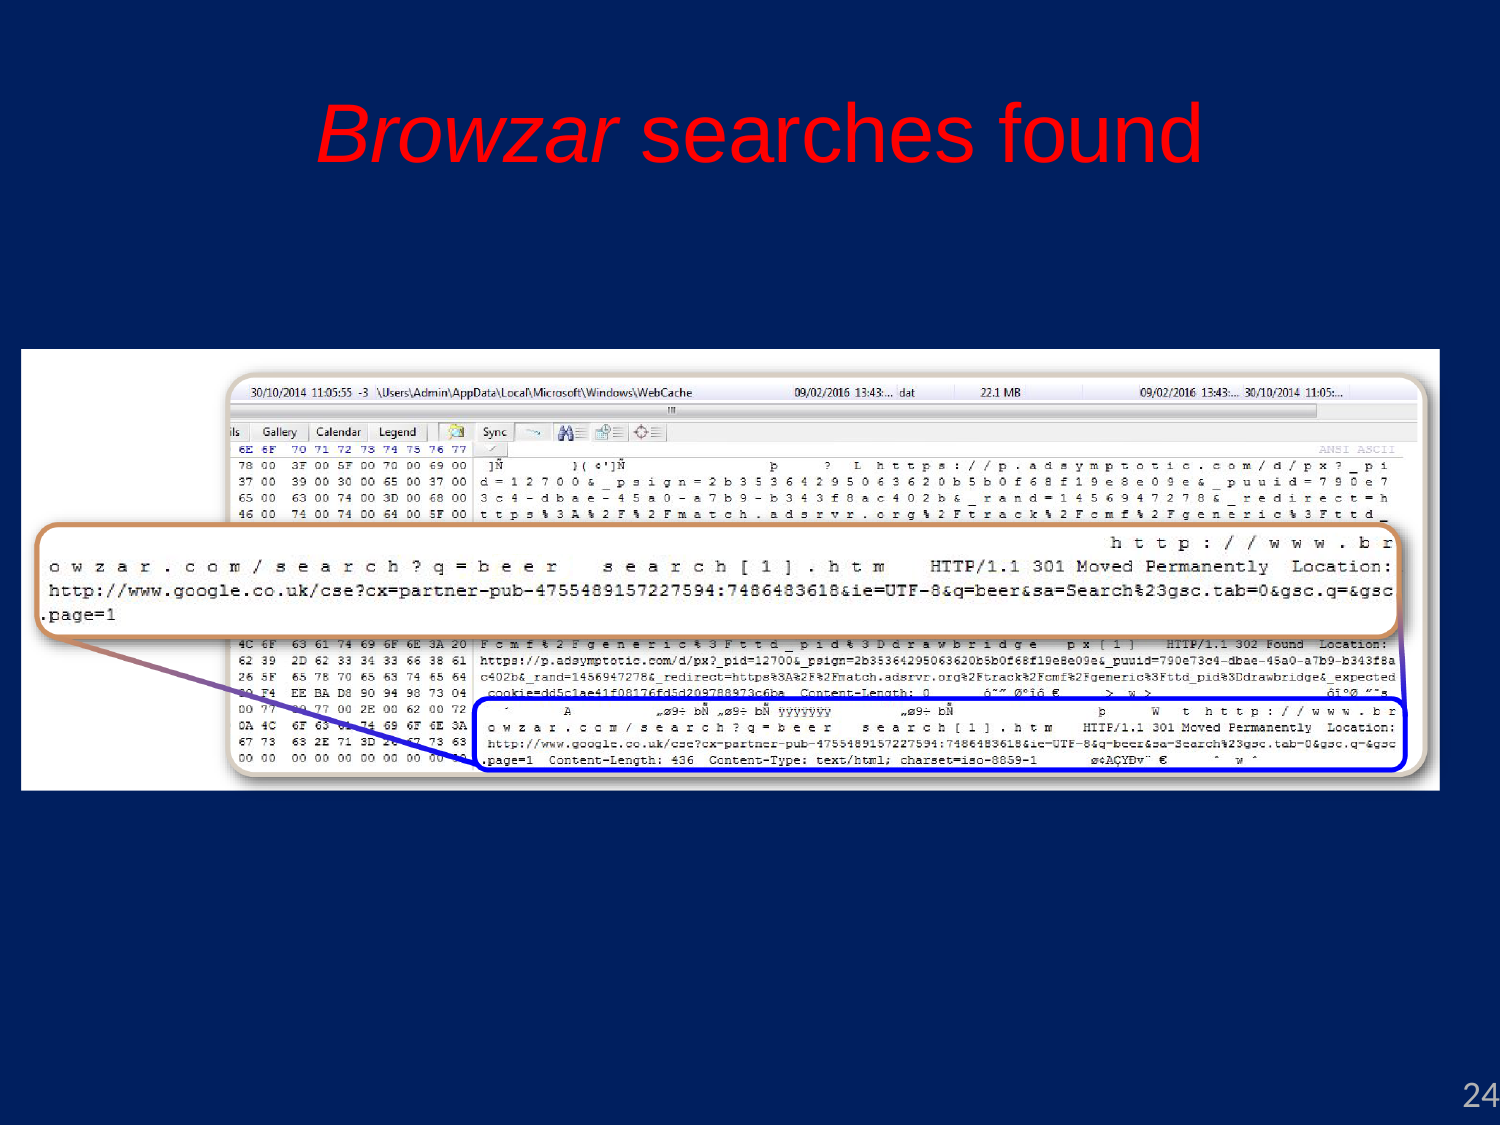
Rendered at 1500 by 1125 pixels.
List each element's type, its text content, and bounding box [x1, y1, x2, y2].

slide_number 24 [1437, 1069, 1500, 1125]
title Browzar searches found [44, 53, 1456, 267]
picture [2, 349, 1456, 807]
